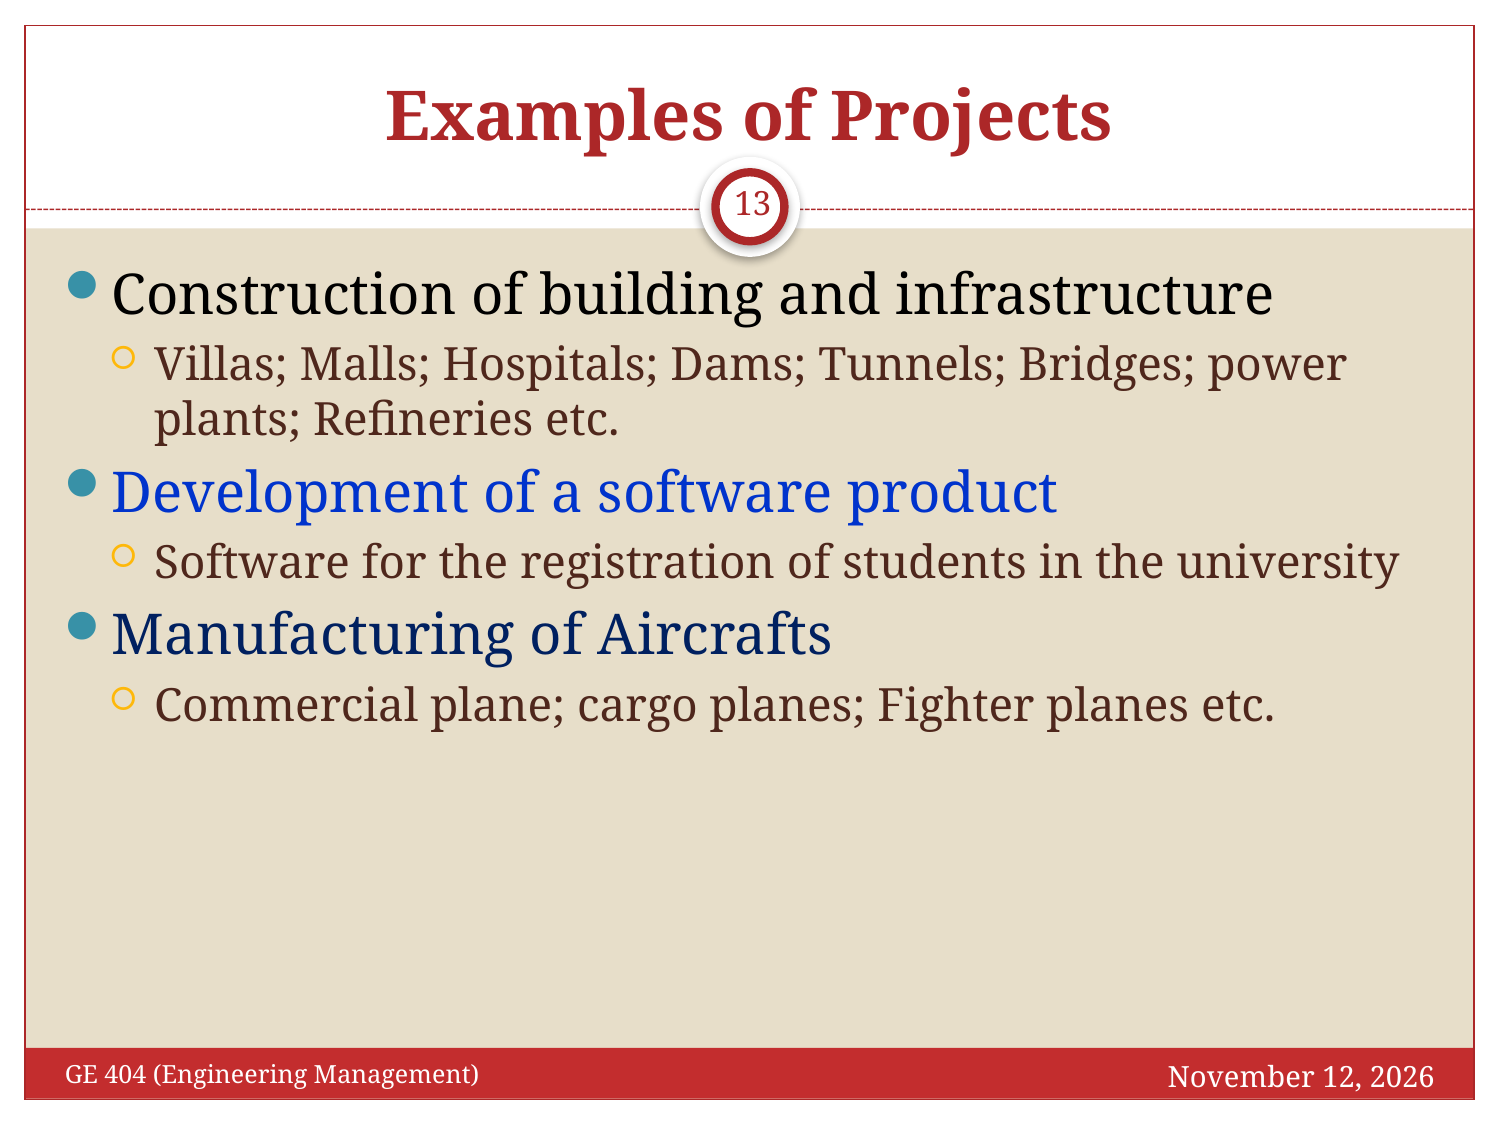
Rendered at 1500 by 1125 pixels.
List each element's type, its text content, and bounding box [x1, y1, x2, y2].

list Construction of building and infrastructure Villas; Malls; Hospitals; Dams; Tunnels; Bridges; power plants; Refineries etc. Development of a software product Software for the registration of students in the university Manufacturing of Aircrafts Commercial plane; cargo planes; Fighter planes etc. [49, 250, 1445, 1001]
title Examples of Projects [49, 37, 1450, 162]
slide_number 13 [715, 168, 791, 241]
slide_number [950, 1050, 1450, 1111]
footer GE 404 (Engineering Management) [50, 1051, 638, 1112]
